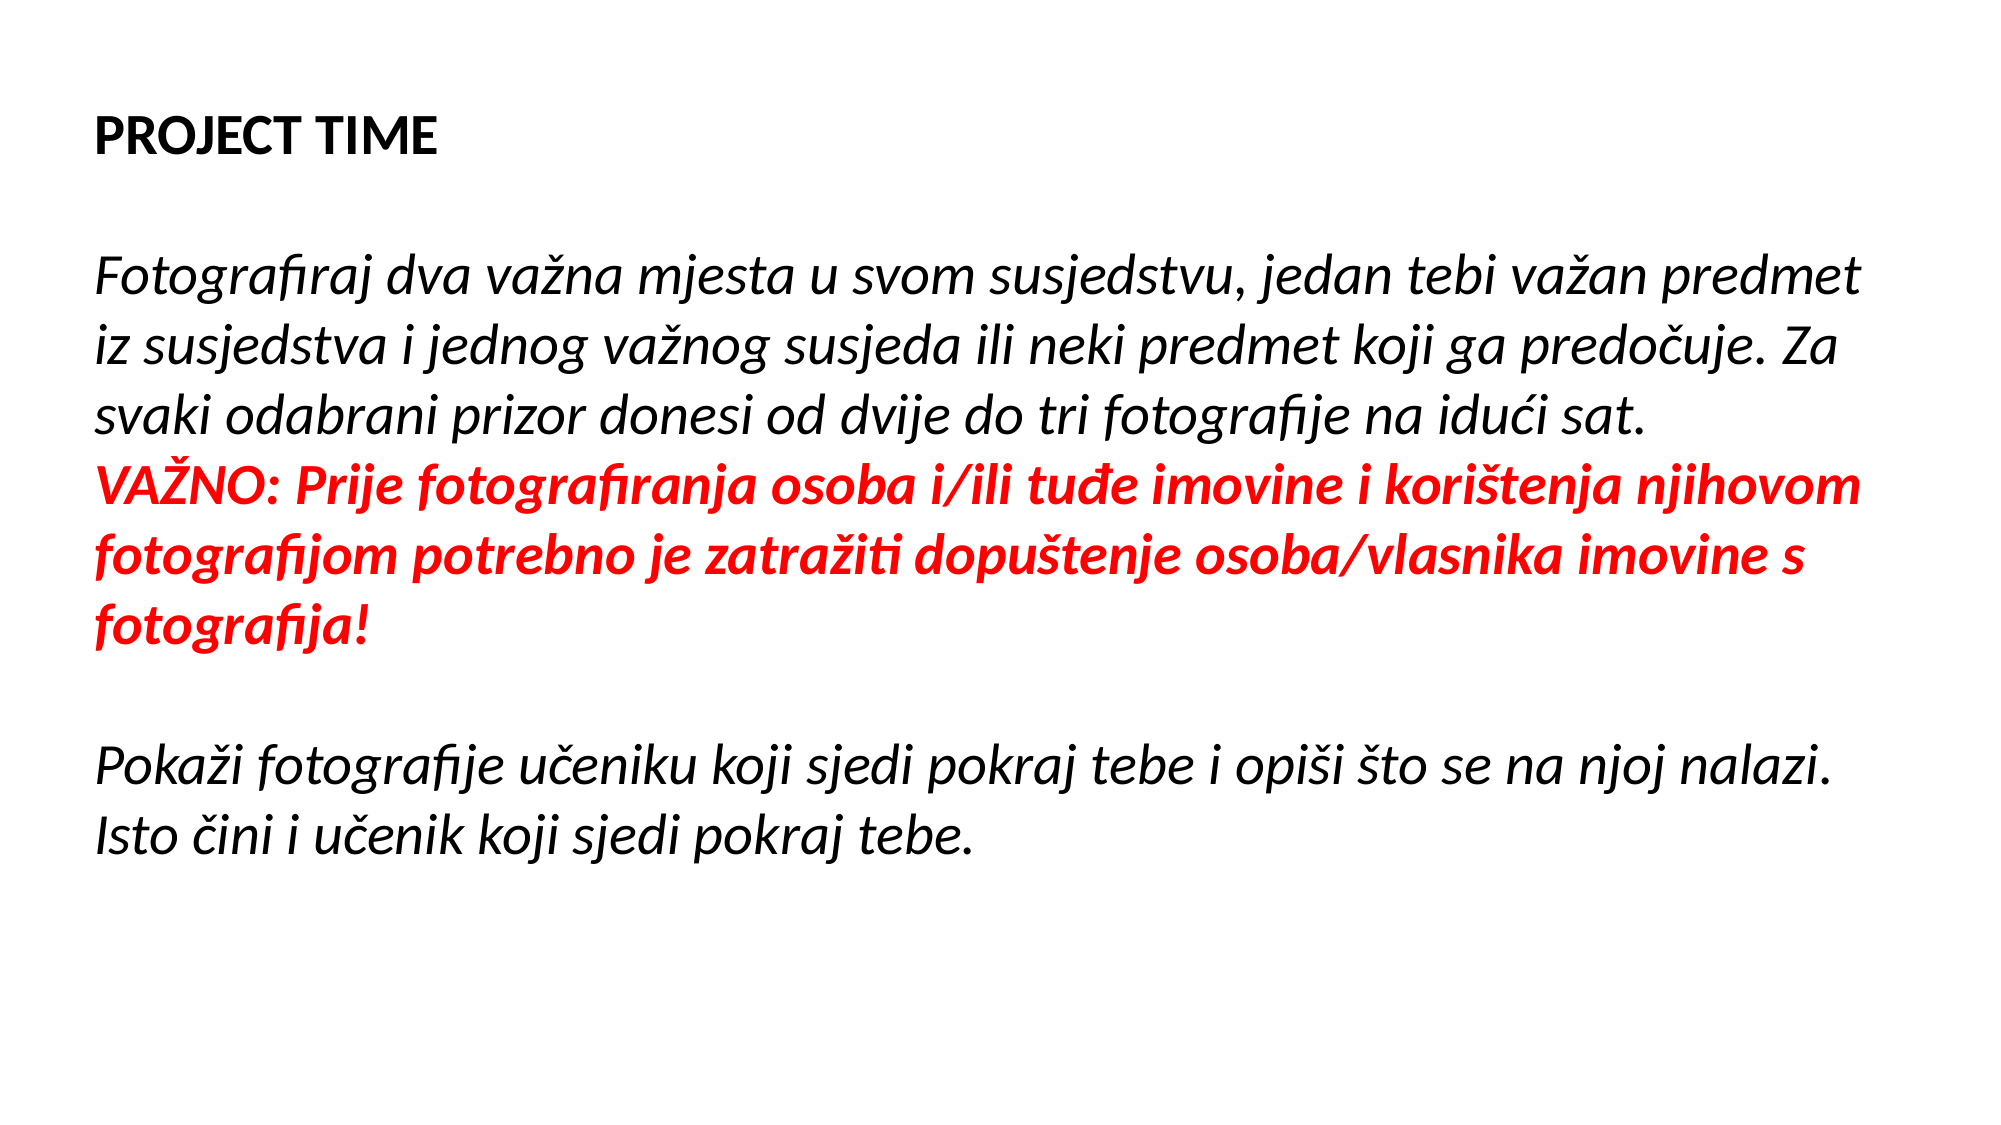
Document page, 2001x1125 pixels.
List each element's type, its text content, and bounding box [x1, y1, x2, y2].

text_box PROJECT TIME Fotografiraj dva važna mjesta u svom susjedstvu, jedan tebi važan predmet iz susjedstva i jednog važnog susjeda ili neki predmet koji ga predočuje. Za svaki odabrani prizor donesi od dvije do tri fotografije na idući sat. VAŽNO: Prije fotografiranja osoba i/ili tuđe imovine i korištenja njihovom fotografijom potrebno je zatražiti dopuštenje osoba/vlasnika imovine s fotografija! Pokaži fotografije učeniku koji sjedi pokraj tebe i opiši što se na njoj nalazi. Isto čini i učenik koji sjedi pokraj tebe. [79, 88, 1921, 1014]
